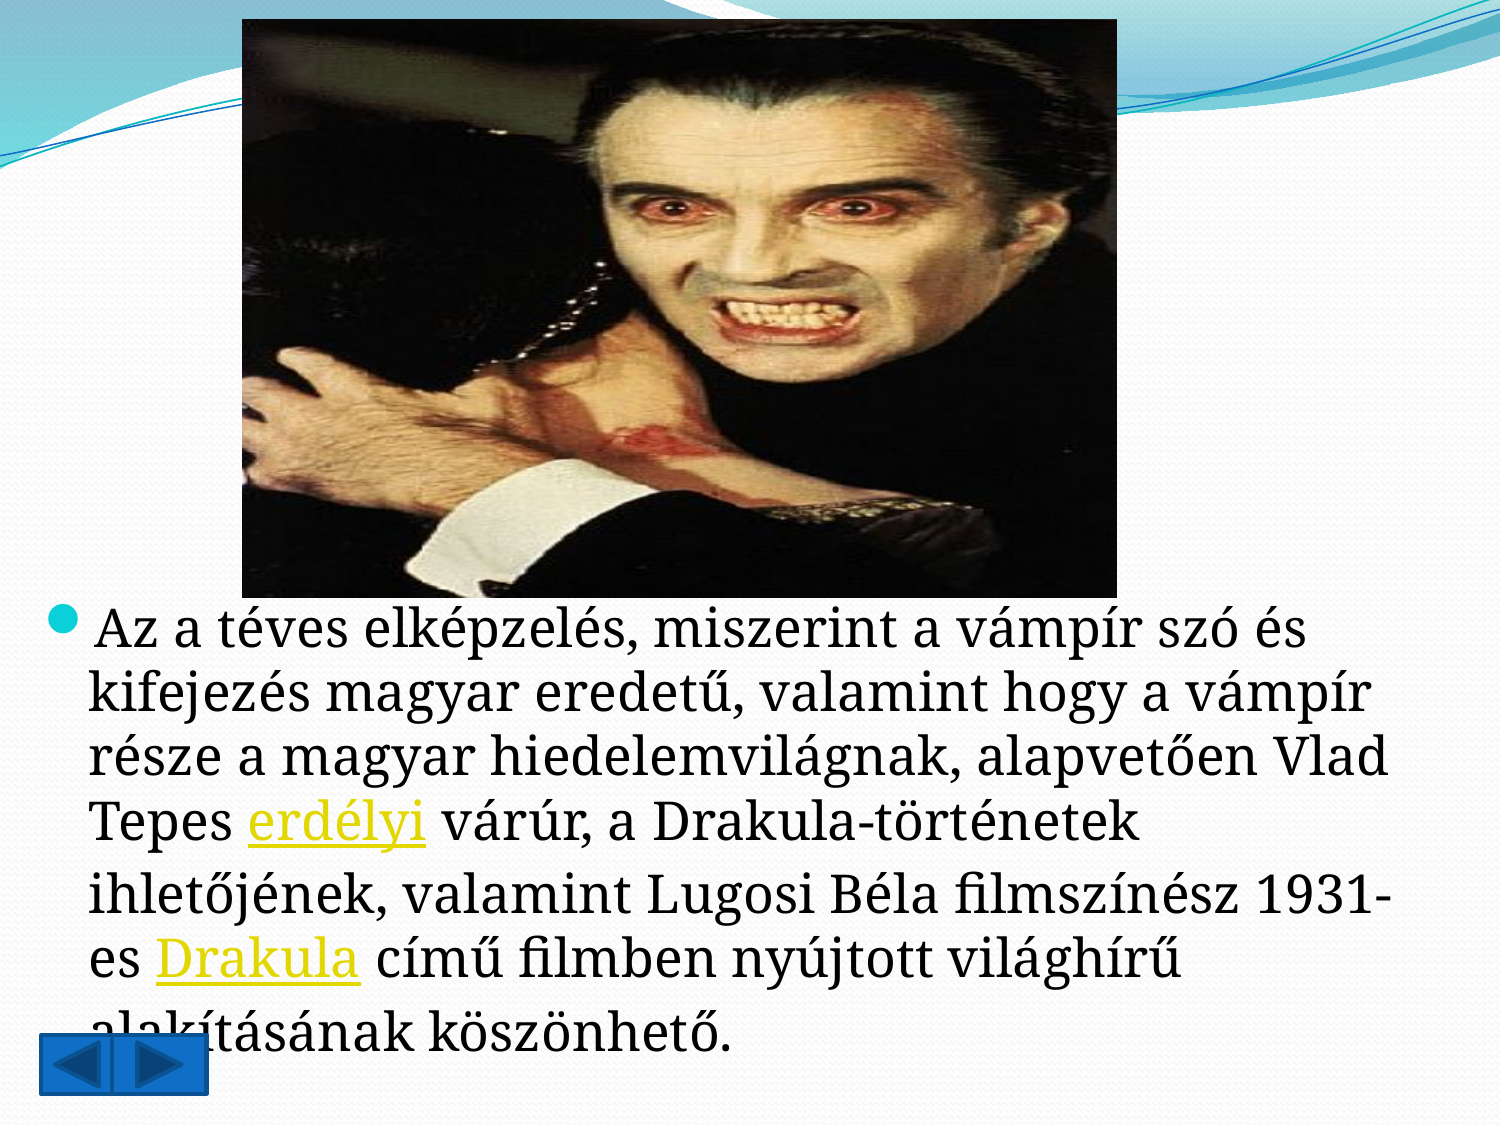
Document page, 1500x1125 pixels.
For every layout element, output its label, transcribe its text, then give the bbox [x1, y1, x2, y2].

picture [241, 18, 1117, 599]
list Az a téves elképzelés, miszerint a vámpír szó és kifejezés magyar eredetű, valamint hogy a vámpír része a magyar hiedelemvilágnak, alapvetően Vlad Tepes erdélyi várúr, a Drakula-történetek ihletőjének, valamint Lugosi Béla filmszínész 1931-es Drakula című filmben nyújtott világhírű alakításának köszönhető. [29, 586, 1451, 1070]
text_box [39, 1033, 114, 1096]
text_box [114, 1033, 209, 1096]
